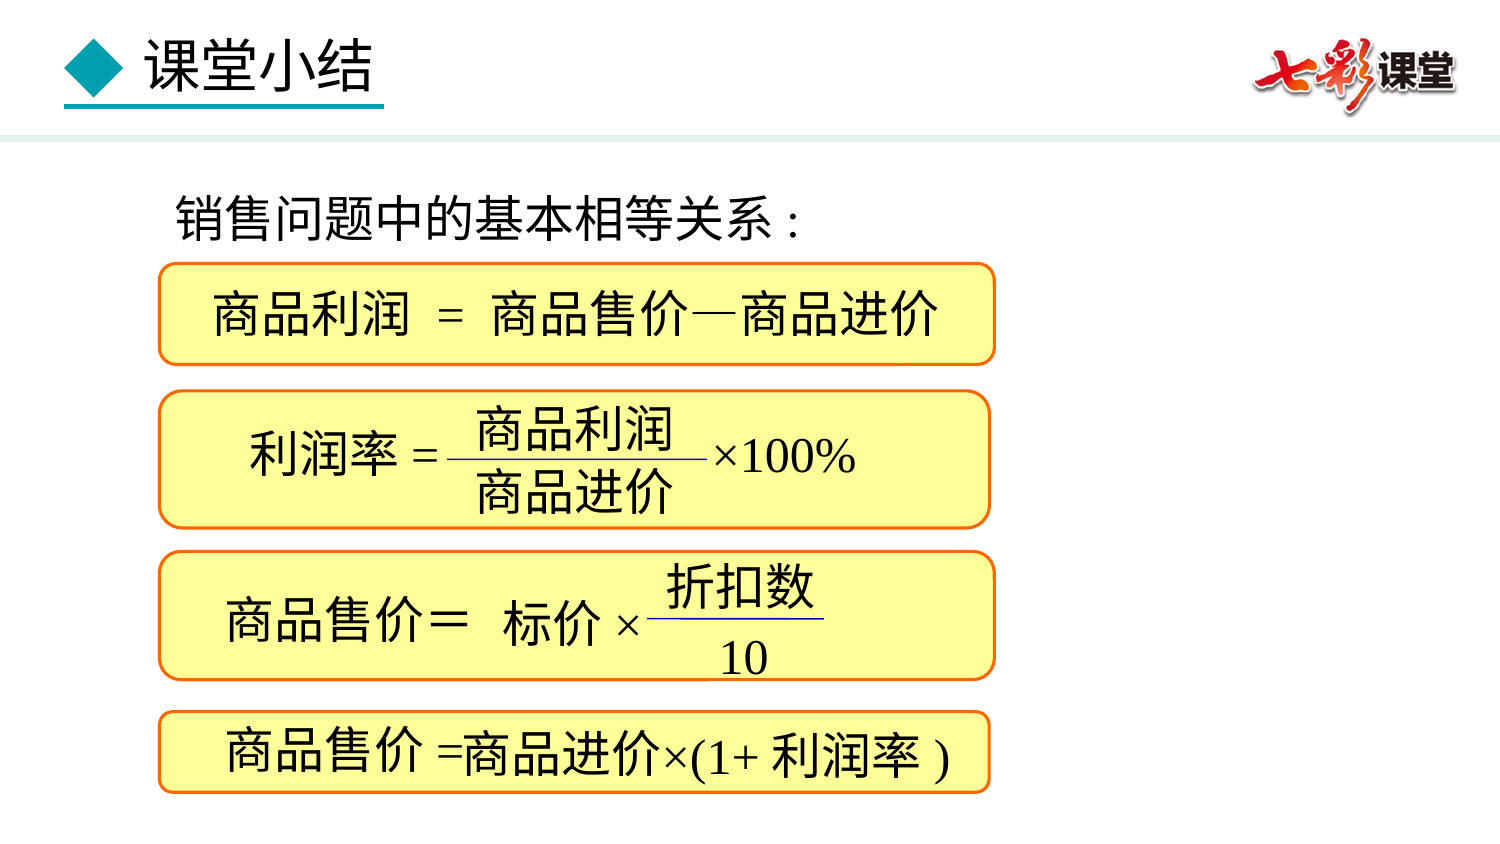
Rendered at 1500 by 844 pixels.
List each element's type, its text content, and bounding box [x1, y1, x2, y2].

picture [1249, 32, 1461, 118]
text_box 商品进价 [446, 714, 695, 790]
text_box 销售问题中的基本相等关系: [159, 150, 912, 255]
text_box = 商品售价—商品进价 [563, 274, 1001, 350]
text_box [485, 711, 986, 716]
text_box 商品售价＝ [209, 581, 471, 656]
text_box 折扣数 [634, 556, 848, 616]
text_box 商品利润 [196, 274, 563, 350]
text_box [159, 551, 995, 680]
text_box ×100% [696, 415, 934, 490]
text_box 10 [684, 618, 803, 690]
text_box [159, 263, 995, 365]
text_box 商品利润 [459, 390, 795, 459]
text_box 商品售价= [209, 711, 485, 786]
text_box [159, 711, 978, 793]
text_box ×(1+利润率) [646, 716, 990, 792]
text_box 商品利润 [459, 460, 696, 465]
text_box 标价× [471, 581, 673, 664]
text_box 利润率= [234, 415, 459, 490]
text_box 商品进价 [459, 465, 708, 528]
text_box [708, 390, 990, 528]
text_box [159, 390, 459, 528]
